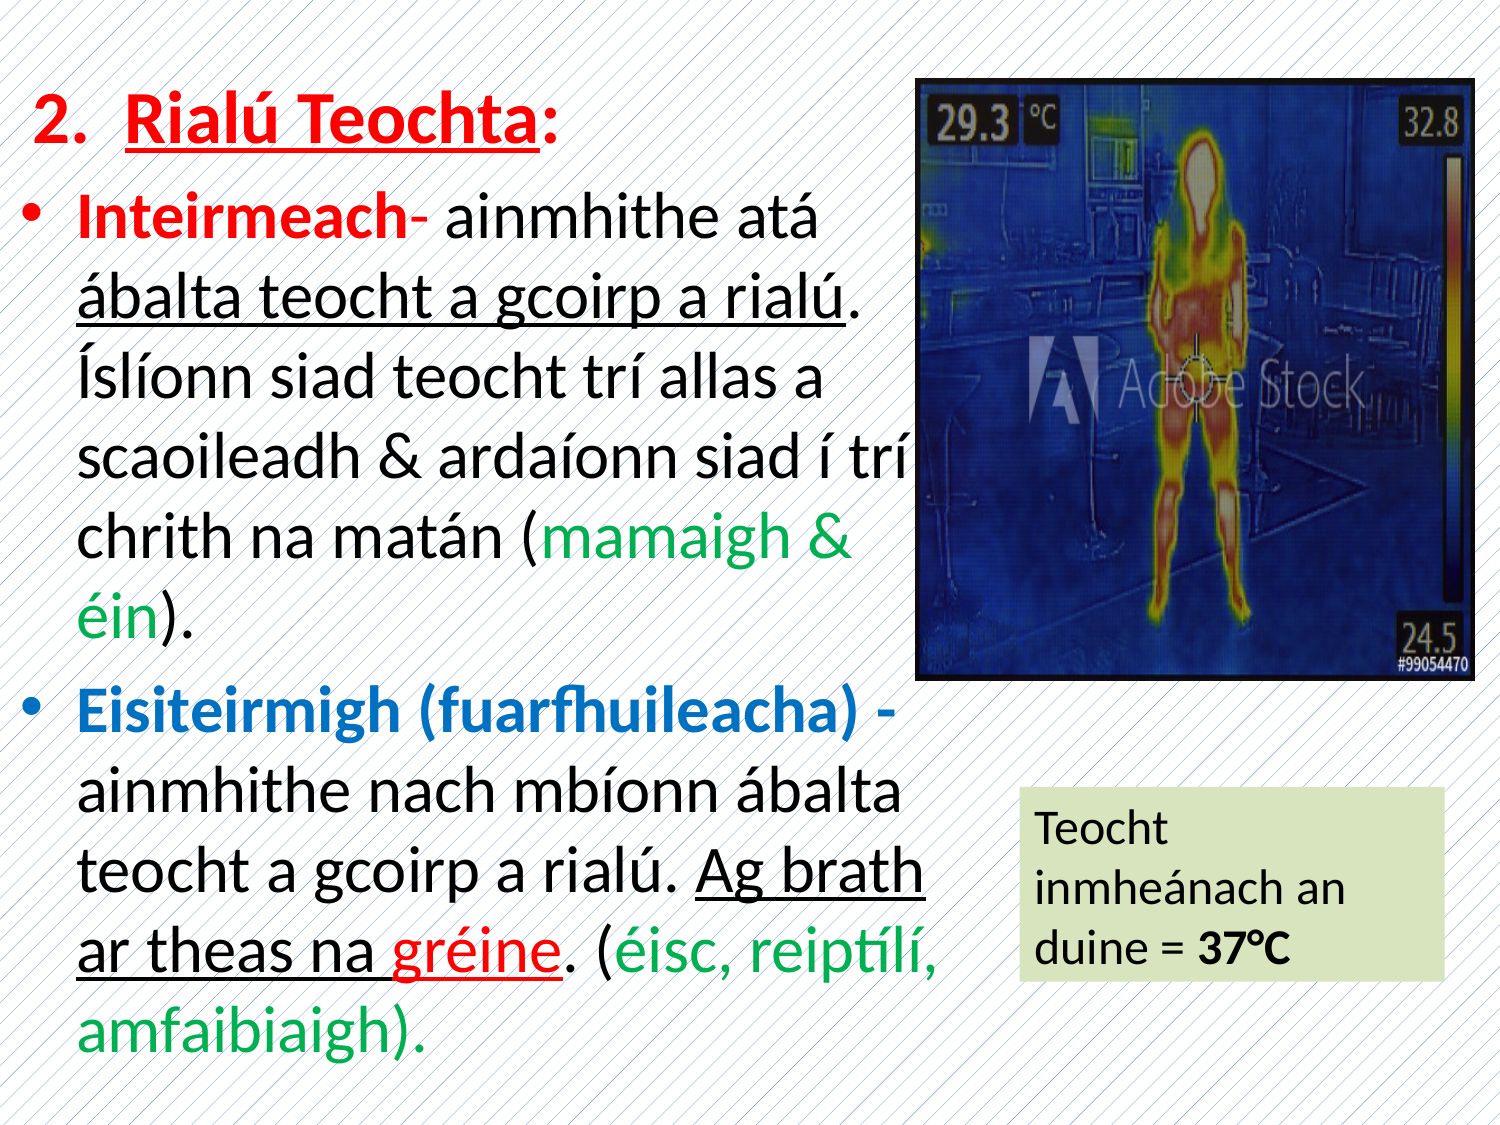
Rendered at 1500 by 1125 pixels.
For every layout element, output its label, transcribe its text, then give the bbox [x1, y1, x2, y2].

picture [915, 77, 1475, 681]
title 2. Rialú Teochta: [17, 39, 1368, 164]
list Inteirmeach- ainmhithe atá ábalta teocht a gcoirp a rialú. Íslíonn siad teocht trí allas a scaoileadh & ardaíonn siad í trí chrith na matán (mamaigh & éin). Eisiteirmigh (fuarfhuileacha) - ainmhithe nach mbíonn ábalta teocht a gcoirp a rialú. Ag brath ar theas na gréine. (éisc, reiptílí, amfaibiaigh). [4, 164, 968, 1125]
text_box Teocht inmheánach an duine = 37°C [1019, 786, 1445, 982]
